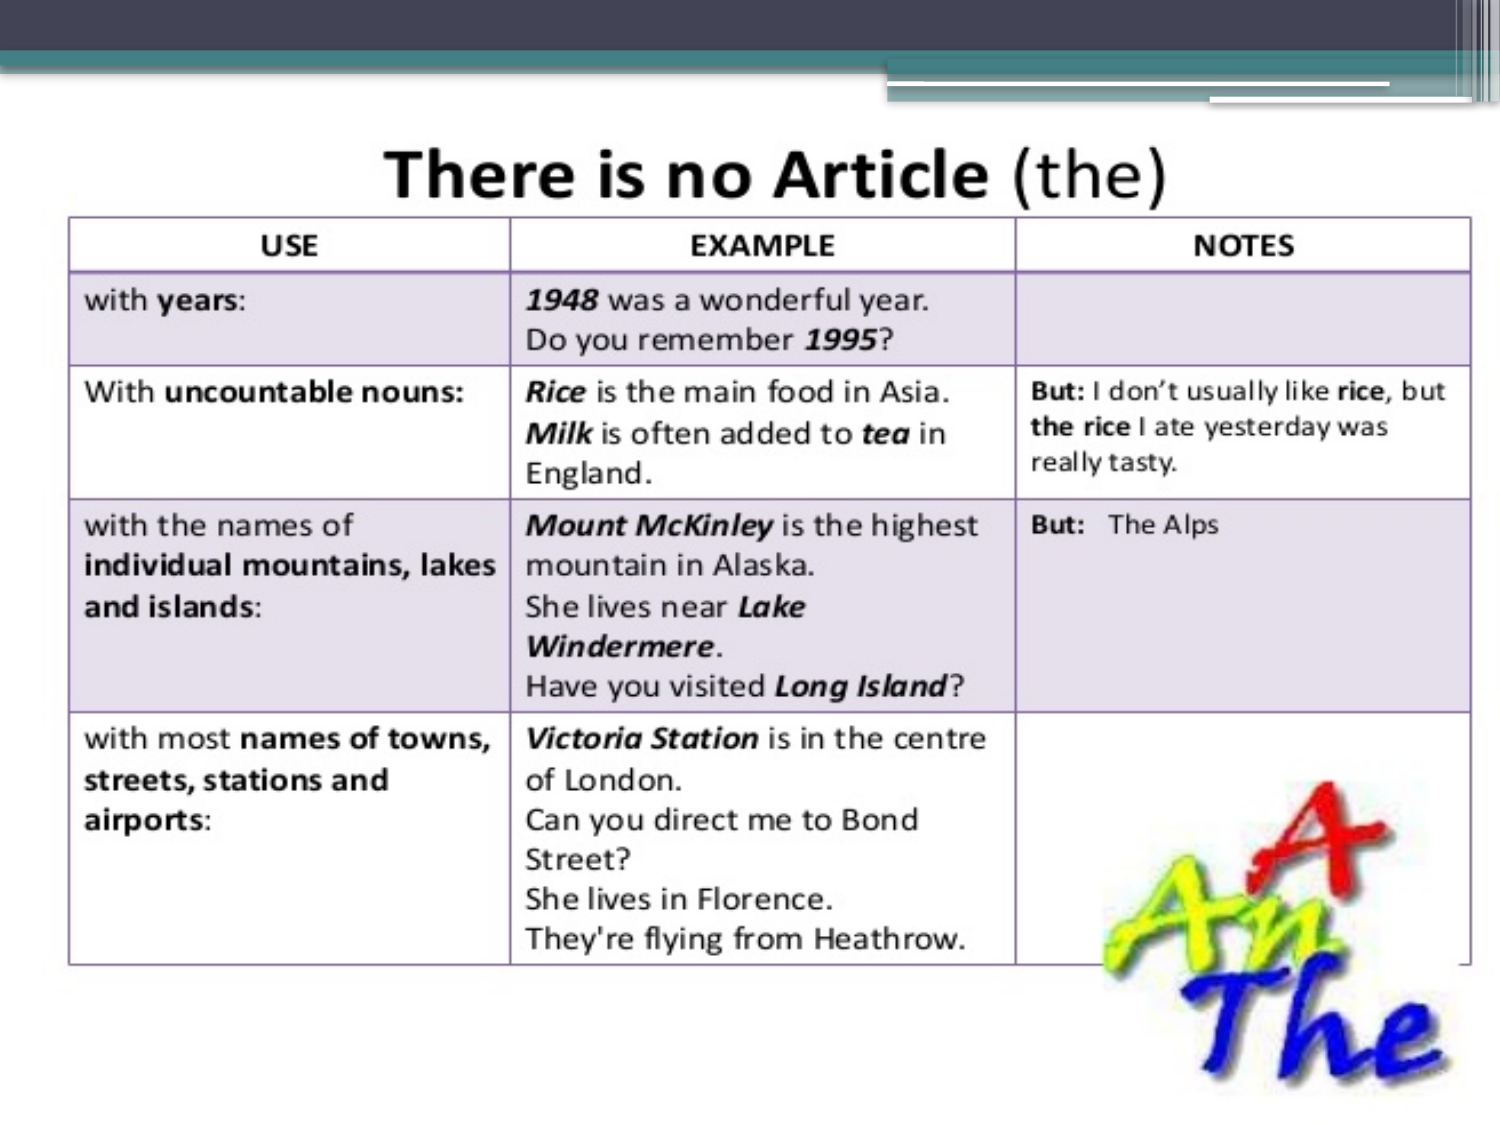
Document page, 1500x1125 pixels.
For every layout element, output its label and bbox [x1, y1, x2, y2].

list [41, 125, 1500, 1125]
